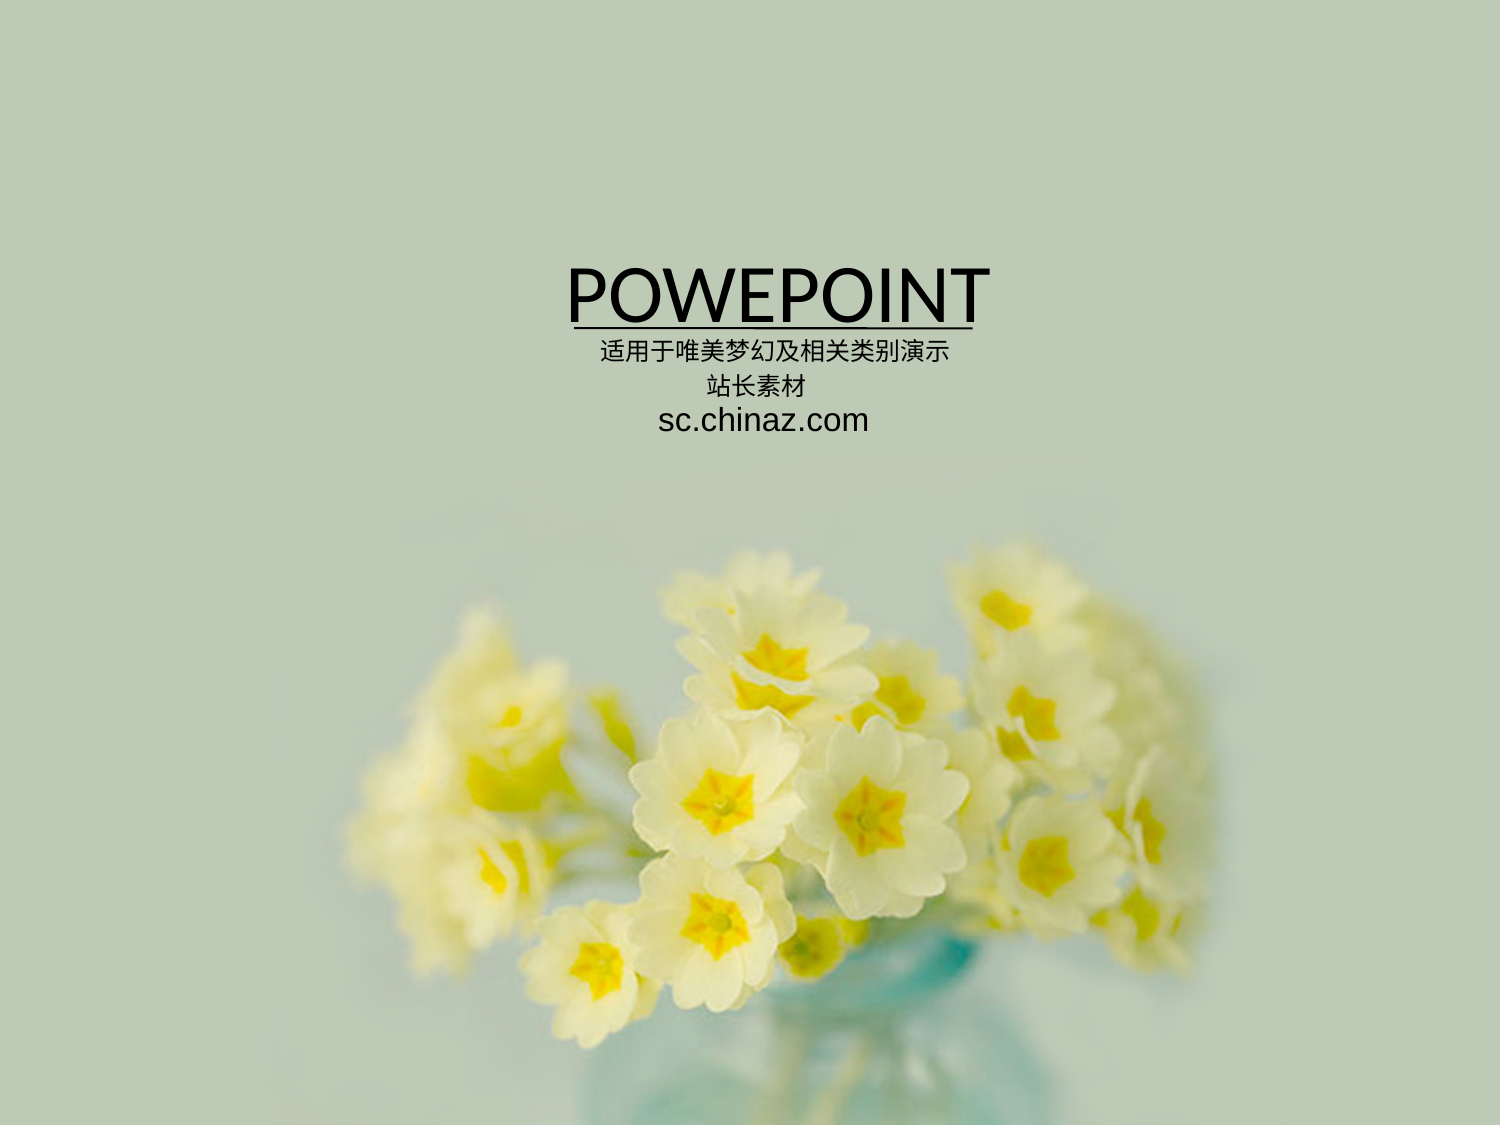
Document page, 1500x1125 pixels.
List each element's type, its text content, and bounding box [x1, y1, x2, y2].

text_box sc.chinaz.com [632, 386, 1055, 447]
text_box 适用于唯美梦幻及相关类别演示 [585, 328, 1266, 373]
text_box POWEPOINT [550, 232, 1102, 617]
picture [0, 0, 1500, 1125]
text_box 站长素材 [691, 363, 997, 408]
